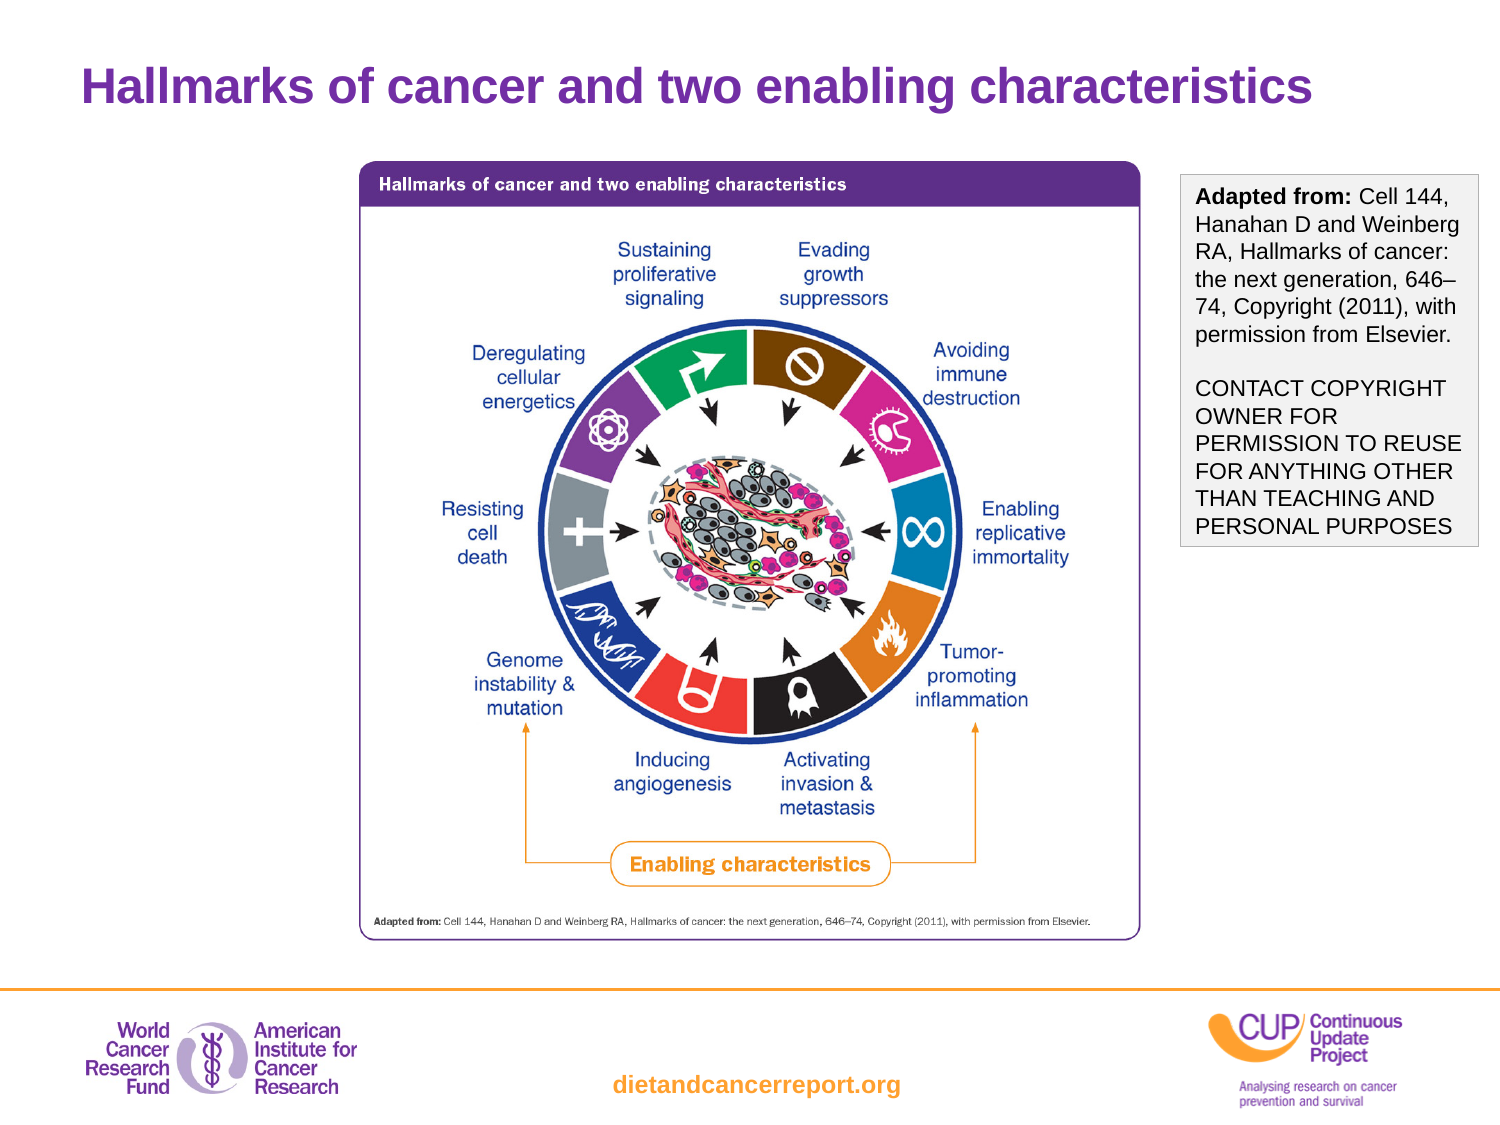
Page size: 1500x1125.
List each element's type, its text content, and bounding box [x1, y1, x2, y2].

text_box Adapted from: Cell 144, Hanahan D and Weinberg RA, Hallmarks of cancer: the next generation, 646–74, Copyright (2011), with permission from Elsevier. CONTACT COPYRIGHT OWNER FOR PERMISSION TO REUSE FOR ANYTHING OTHER THAN TEACHING AND PERSONAL PURPOSES [1186, 174, 1479, 547]
picture [320, 120, 1181, 981]
picture [1207, 1013, 1403, 1109]
picture [86, 1022, 357, 1094]
list Hallmarks of cancer and two enabling characteristics [65, 49, 1436, 144]
